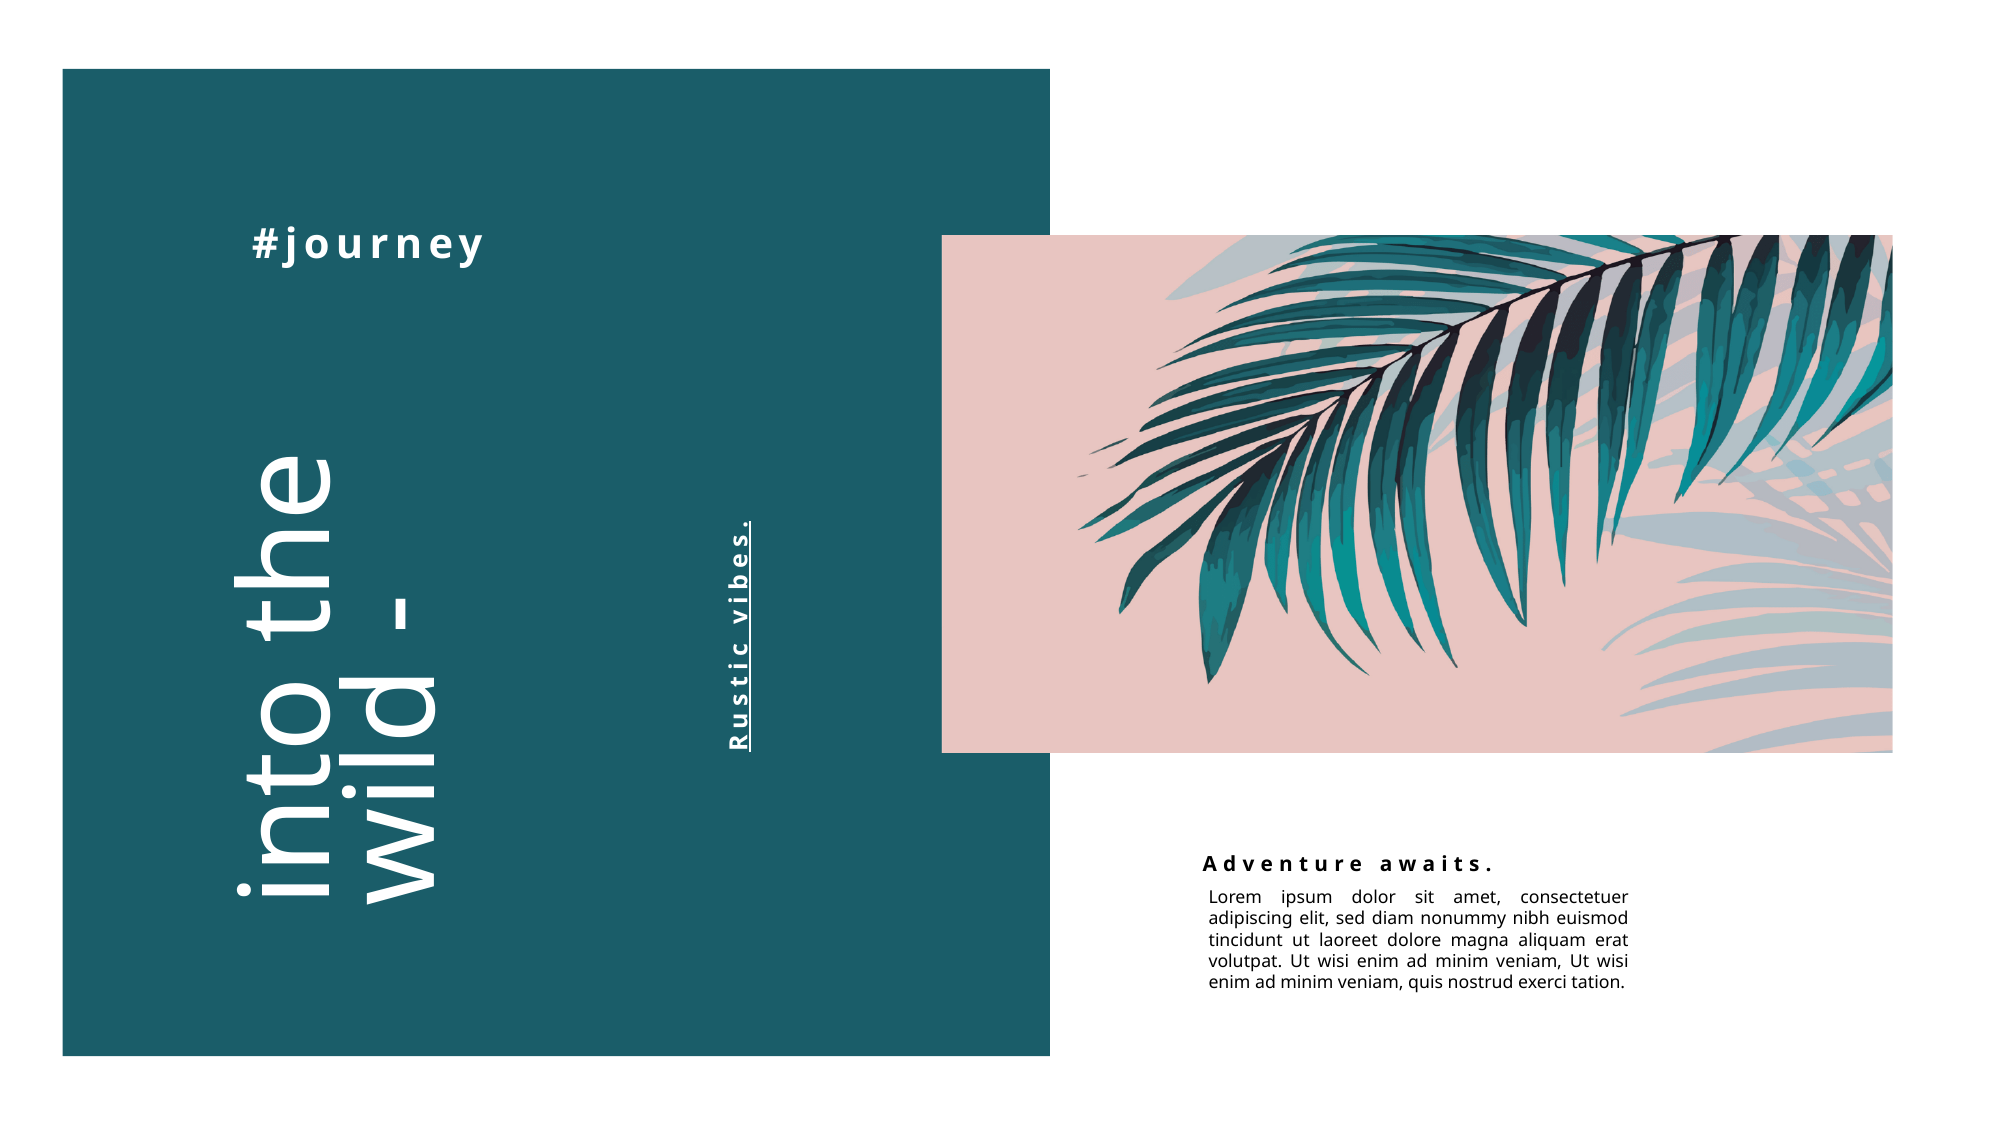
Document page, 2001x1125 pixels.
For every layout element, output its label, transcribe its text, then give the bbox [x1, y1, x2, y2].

picture [940, 235, 1897, 753]
text_box Lorem ipsum dolor sit amet, consectetuer adipiscing elit, sed diam nonummy nibh euismod tincidunt ut laoreet dolore magna aliquam erat volutpat. Ut wisi enim ad minim veniam, Ut wisi enim ad minim veniam, quis nostrud exerci tation. [1193, 878, 1644, 941]
text_box Rustic vibes. [714, 506, 760, 767]
text_box into the wild - [238, 435, 463, 922]
text_box Adventure awaits. [1187, 831, 1507, 884]
text_box [62, 68, 1051, 1057]
text_box #journey [237, 199, 498, 275]
